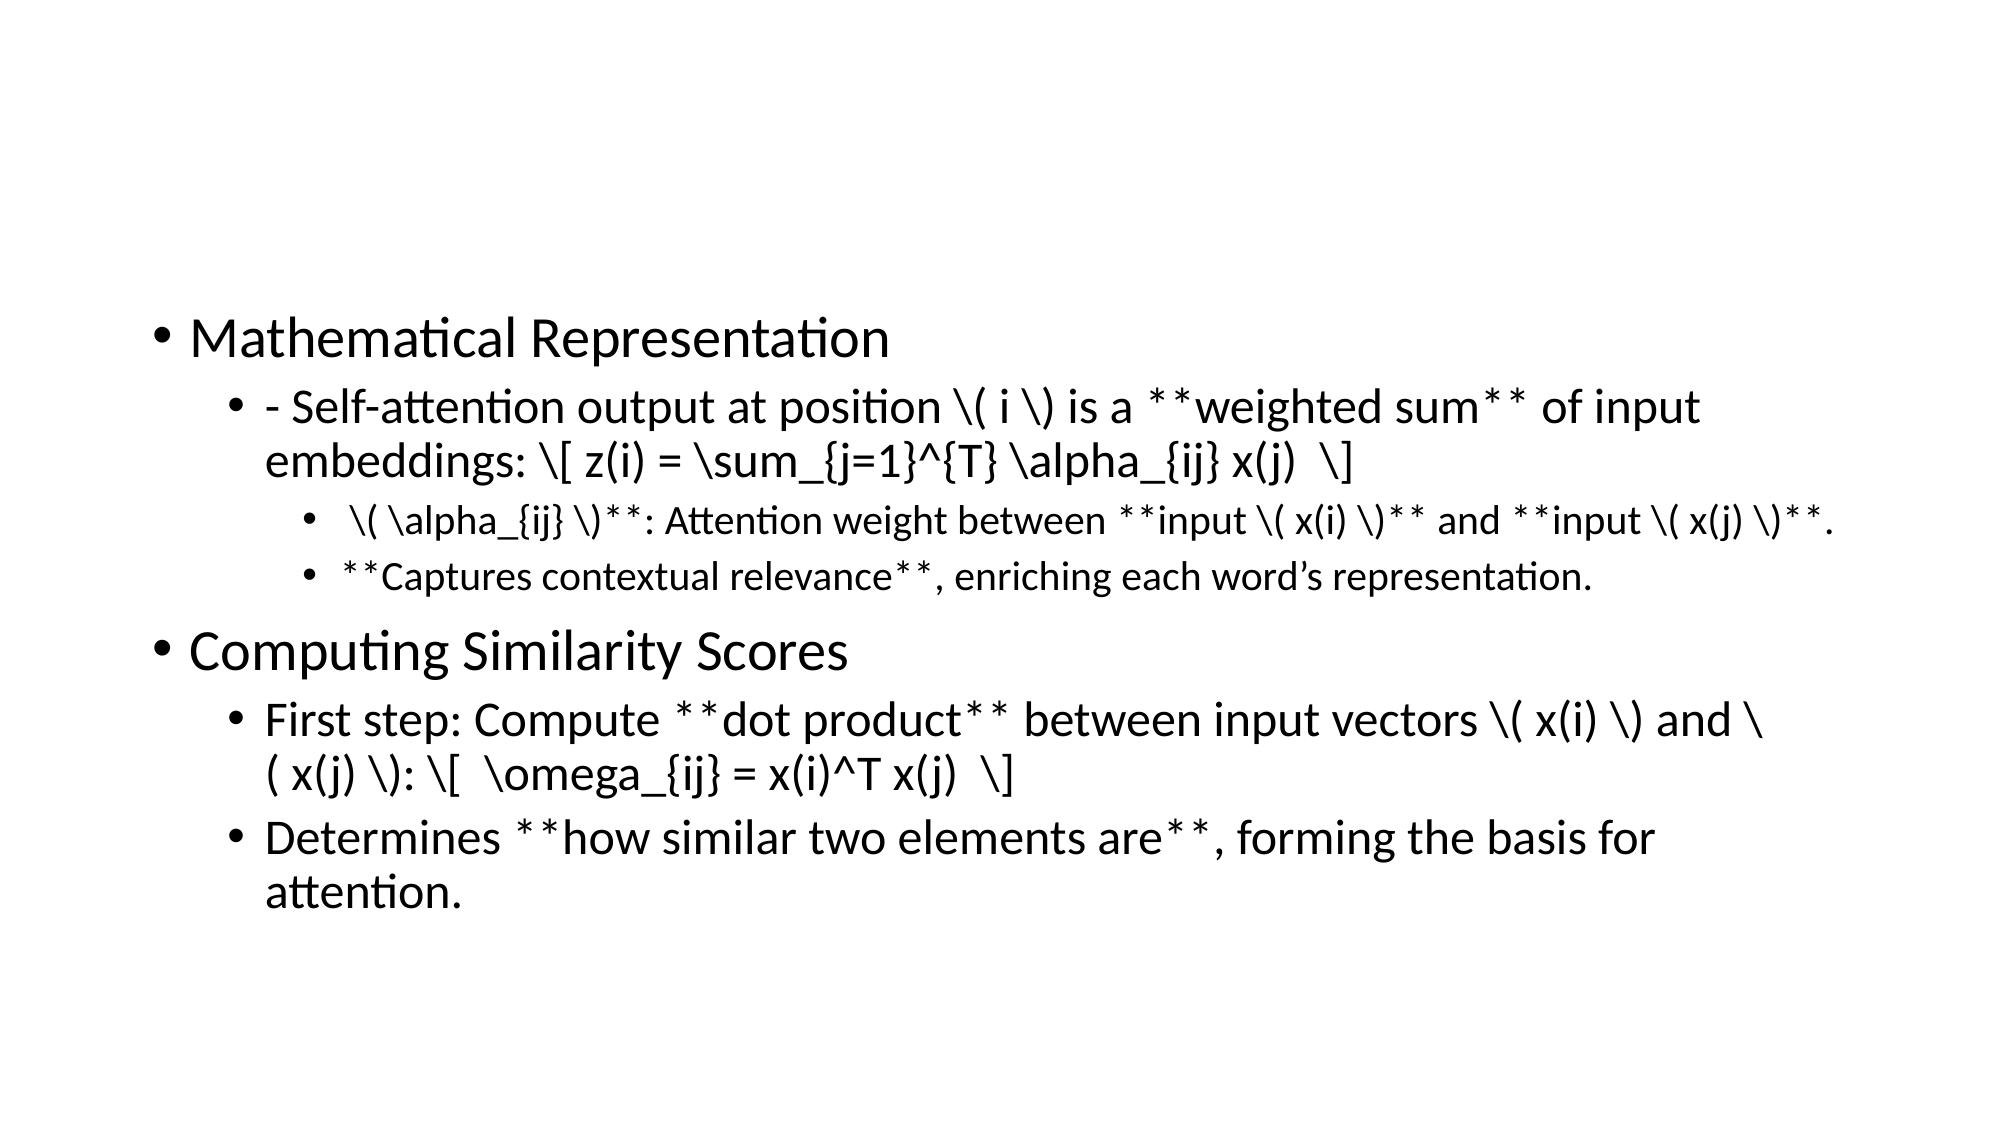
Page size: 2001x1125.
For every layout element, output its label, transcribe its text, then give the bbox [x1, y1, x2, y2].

list Mathematical Representation - Self-attention output at position \( i \) is a **weighted sum** of input embeddings: \[ z(i) = \sum_{j=1}^{T} \alpha_{ij} x(j) \] \( \alpha_{ij} \)**: Attention weight between **input \( x(i) \)** and **input \( x(j) \)**. **Captures contextual relevance**, enriching each word’s representation. Computing Similarity Scores First step: Compute **dot product** between input vectors \( x(i) \) and \( x(j) \): \[ \omega_{ij} = x(i)^T x(j) \] Determines **how similar two elements are**, forming the basis for attention. [137, 299, 1863, 1014]
